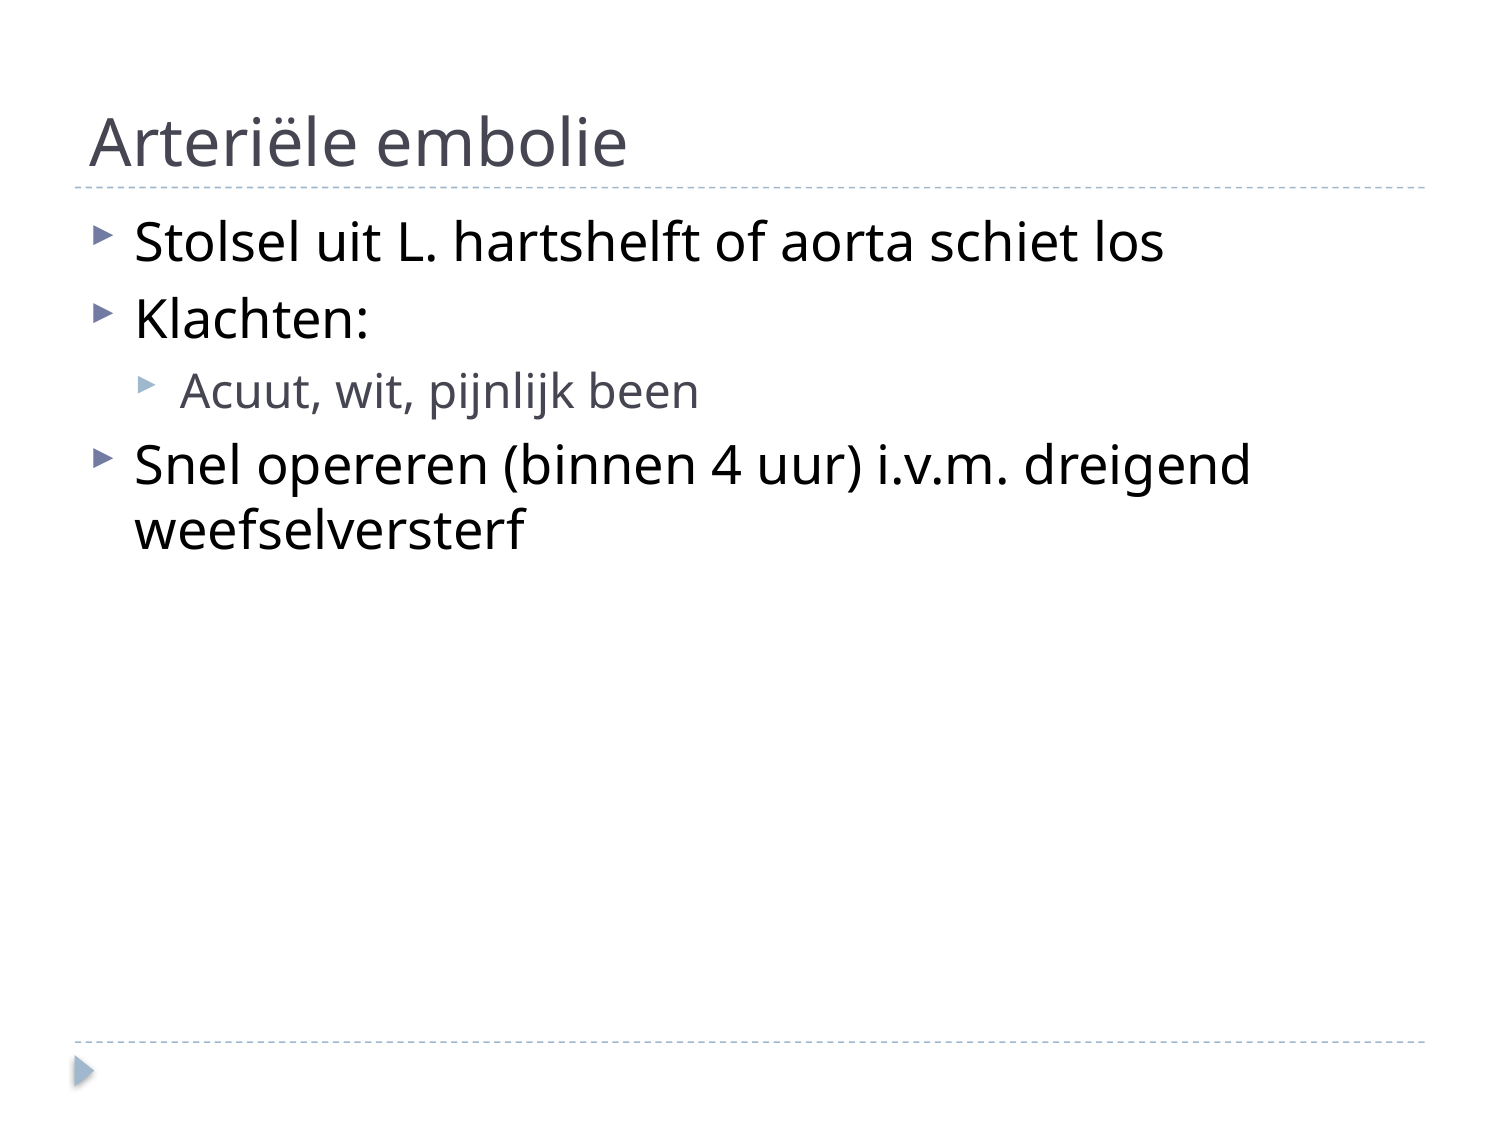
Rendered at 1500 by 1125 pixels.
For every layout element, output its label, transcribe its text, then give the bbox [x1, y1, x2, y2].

list Stolsel uit L. hartshelft of aorta schiet los Klachten: Acuut, wit, pijnlijk been Snel opereren (binnen 4 uur) i.v.m. dreigend weefselversterf [75, 200, 1425, 1010]
title Arteriële embolie [75, 24, 1425, 188]
